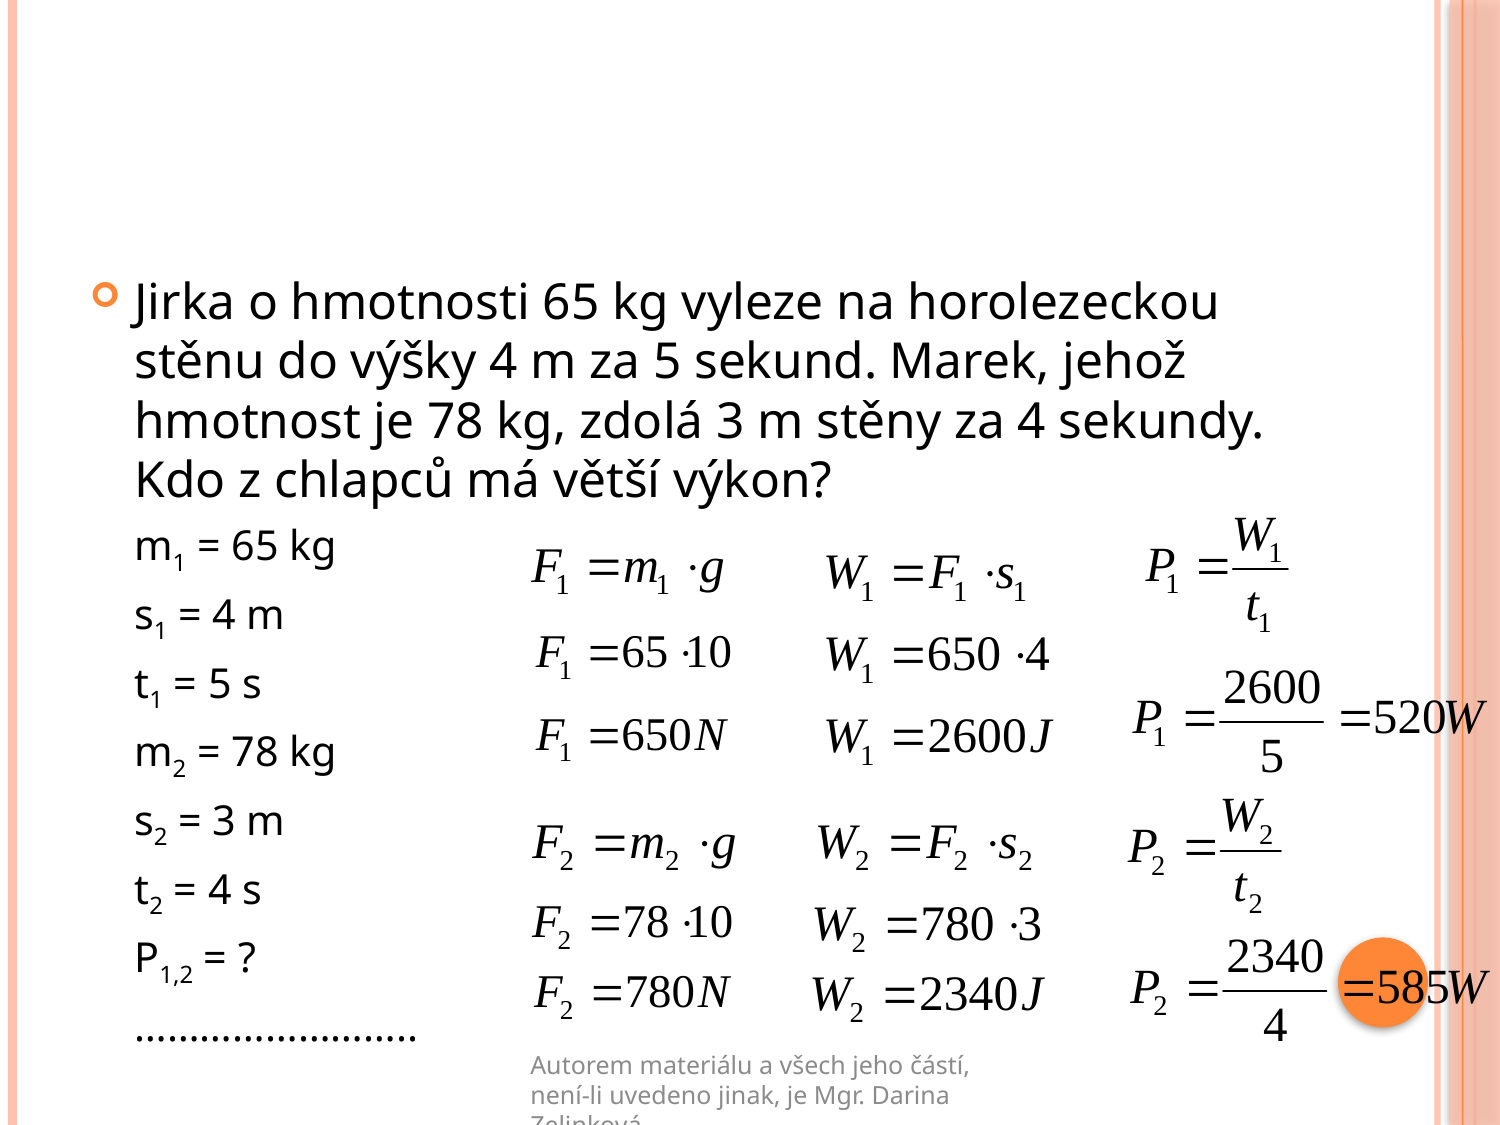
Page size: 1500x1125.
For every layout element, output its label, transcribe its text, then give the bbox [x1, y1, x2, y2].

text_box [524, 960, 741, 1028]
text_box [819, 538, 1036, 610]
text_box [522, 890, 743, 958]
footer Autorem materiálu a všech jeho částí, není-li uvedeno jinak, je Mgr. Darina Zelinková [515, 1065, 991, 1125]
list Jirka o hmotnosti 65 kg vyleze na horolezeckou stěnu do výšky 4 m za 5 sekund. Marek, jehož hmotnost je 78 kg, zdolá 3 m stěny za 4 sekundy. Kdo z chlapců má větší výkon? m1 = 65 kg s1 = 4 m t1 = 5 s m2 = 78 kg s2 = 3 m t2 = 4 s P1,2 = ? …………………….. [75, 262, 1300, 1062]
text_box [1122, 655, 1500, 784]
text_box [805, 960, 1059, 1032]
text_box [819, 702, 1069, 774]
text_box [1118, 784, 1292, 924]
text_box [526, 702, 739, 770]
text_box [1120, 925, 1500, 1054]
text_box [819, 620, 1061, 692]
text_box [1136, 503, 1297, 644]
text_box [811, 808, 1044, 880]
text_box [522, 808, 748, 880]
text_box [521, 531, 739, 604]
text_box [526, 620, 739, 688]
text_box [808, 890, 1049, 957]
